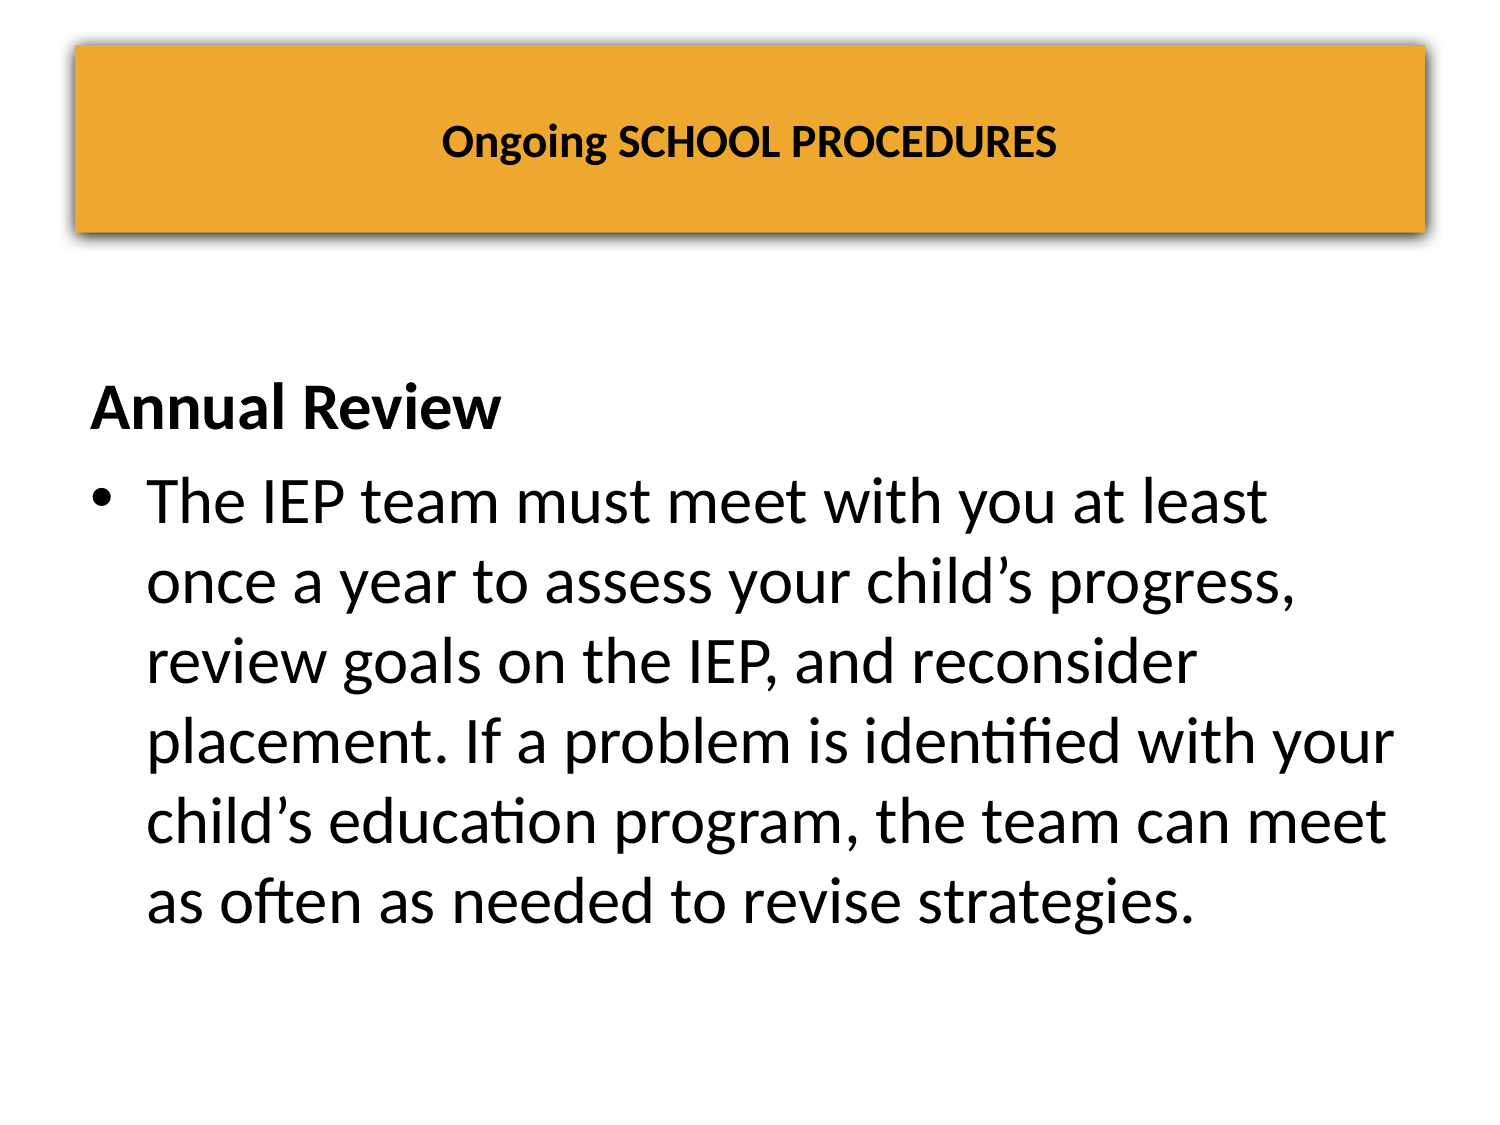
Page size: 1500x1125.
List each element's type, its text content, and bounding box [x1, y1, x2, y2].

title Ongoing SCHOOL PROCEDURES [75, 45, 1425, 233]
list Annual Review The IEP team must meet with you at least once a year to assess your child’s progress, review goals on the IEP, and reconsider placement. If a problem is identified with your child’s education program, the team can meet as often as needed to revise strategies. [75, 262, 1425, 1005]
